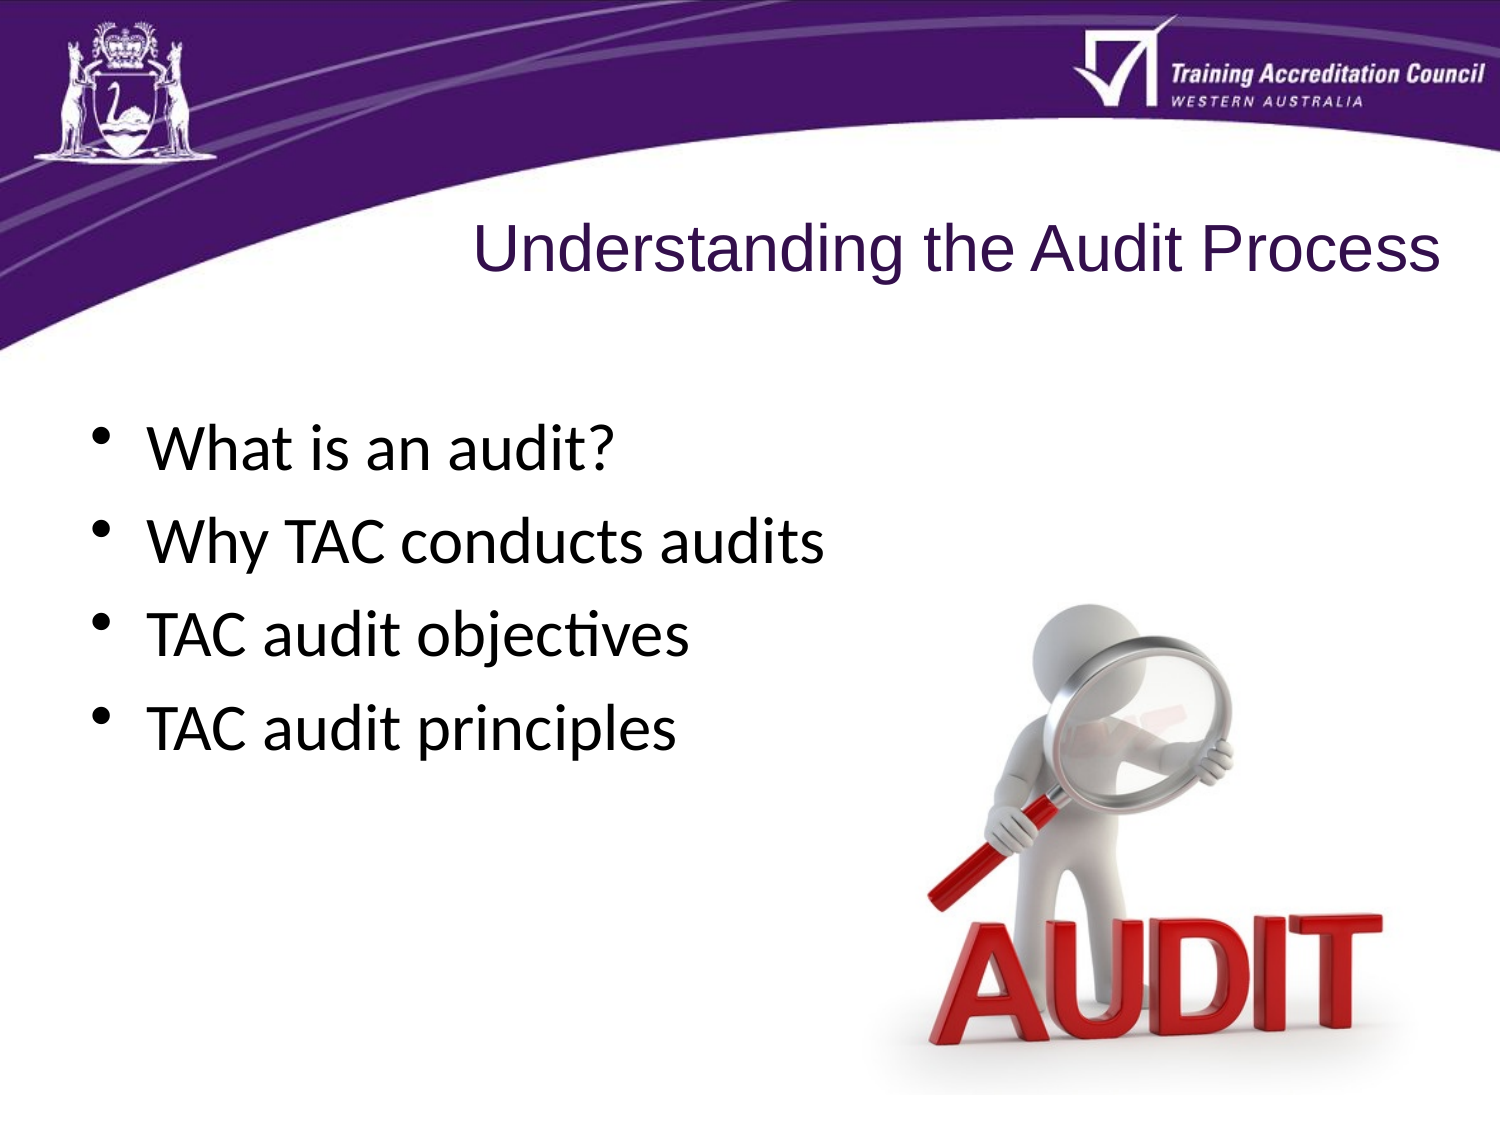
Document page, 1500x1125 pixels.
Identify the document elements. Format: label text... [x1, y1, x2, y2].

list What is an audit? Why TAC conducts audits TAC audit objectives TAC audit principles [75, 312, 1425, 1005]
picture [0, 0, 1500, 1125]
title Understanding the Audit Process [407, 95, 1458, 395]
